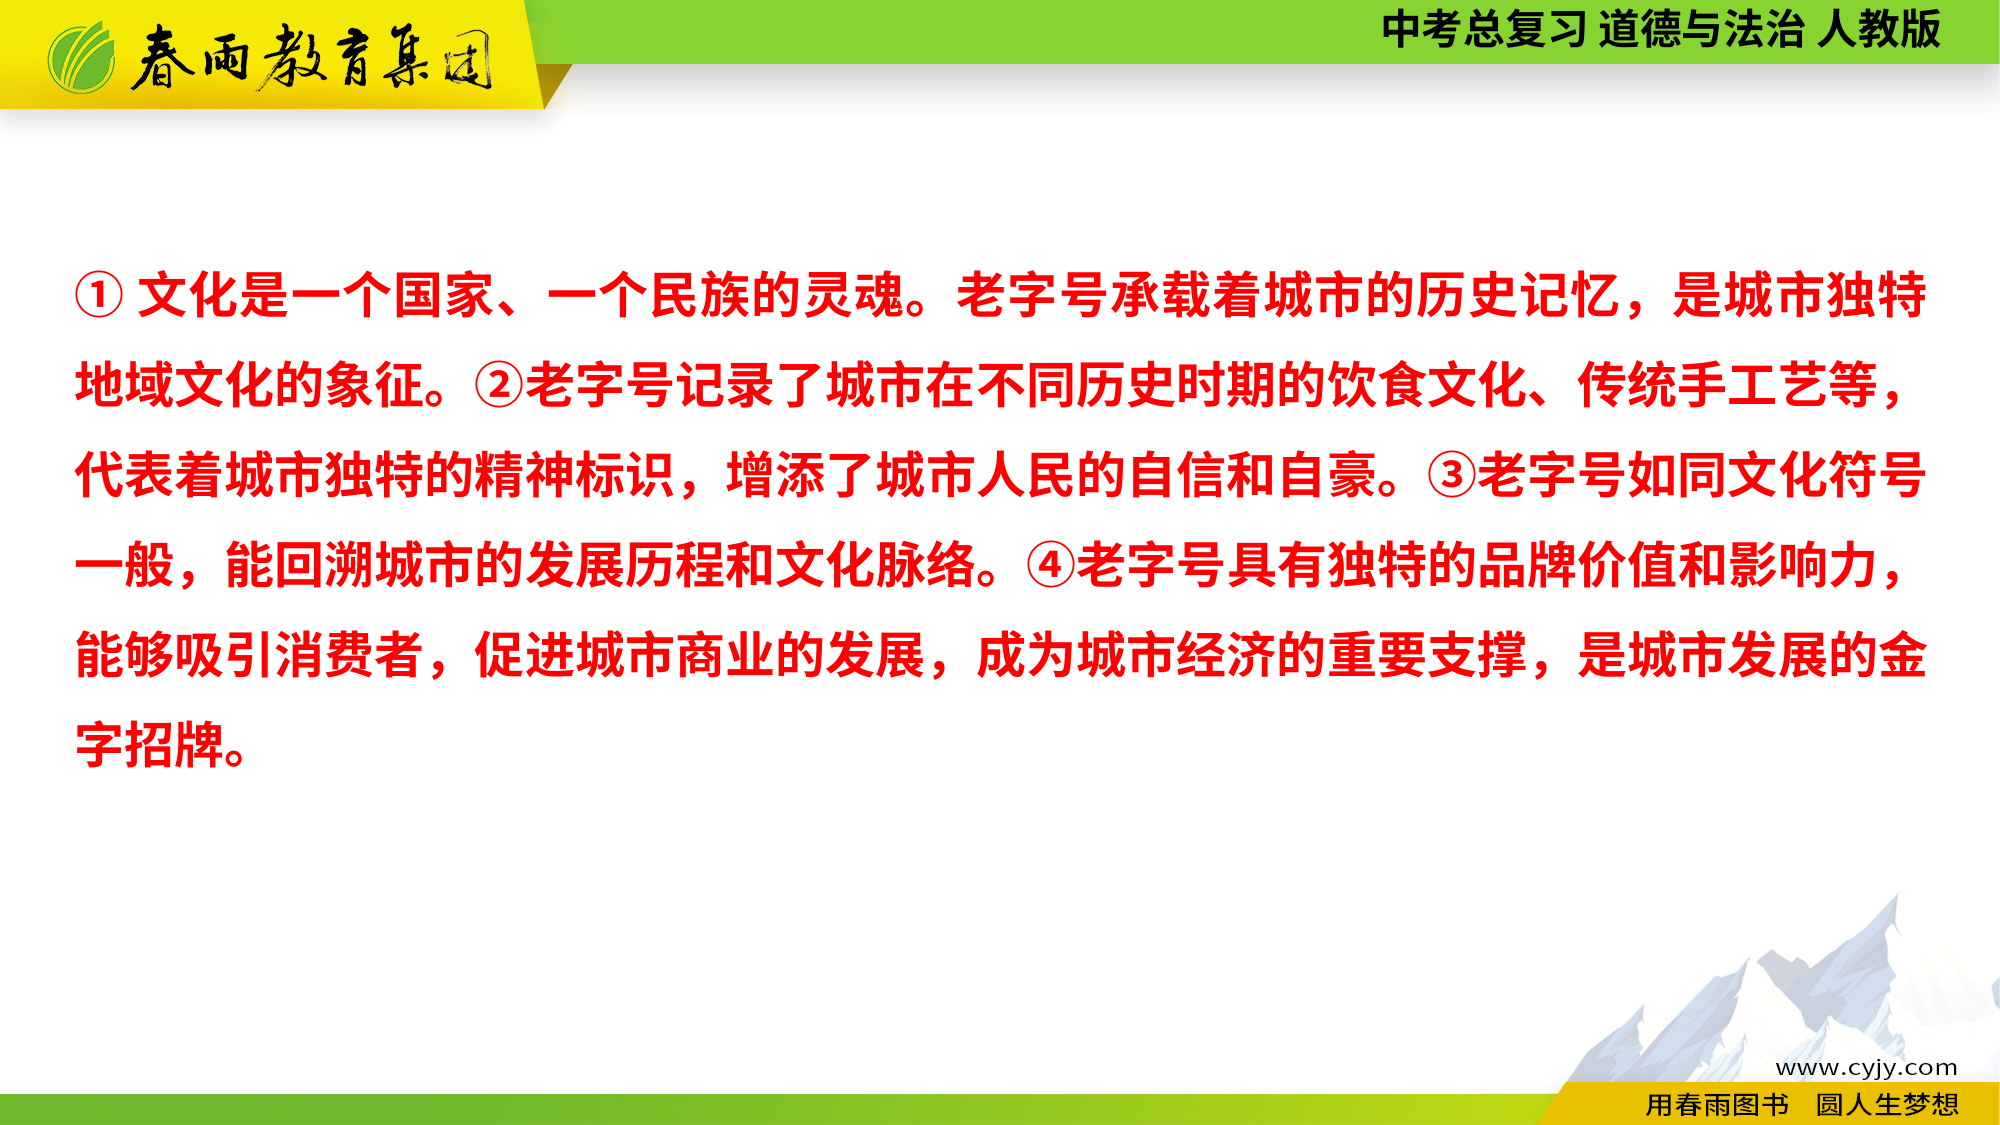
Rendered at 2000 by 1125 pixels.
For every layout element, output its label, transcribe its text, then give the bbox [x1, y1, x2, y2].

picture [0, 0, 2000, 1125]
list ①文化是一个国家、一个民族的灵魂。老字号承载着城市的历史记忆，是城市独特地域文化的象征。②老字号记录了城市在不同历史时期的饮食文化、传统手工艺等，代表着城市独特的精神标识，增添了城市人民的自信和自豪。③老字号如同文化符号一般，能回溯城市的发展历程和文化脉络。④老字号具有独特的品牌价值和影响力，能够吸引消费者，促进城市商业的发展，成为城市经济的重要支撑，是城市发展的金字招牌。 [59, 226, 1944, 776]
